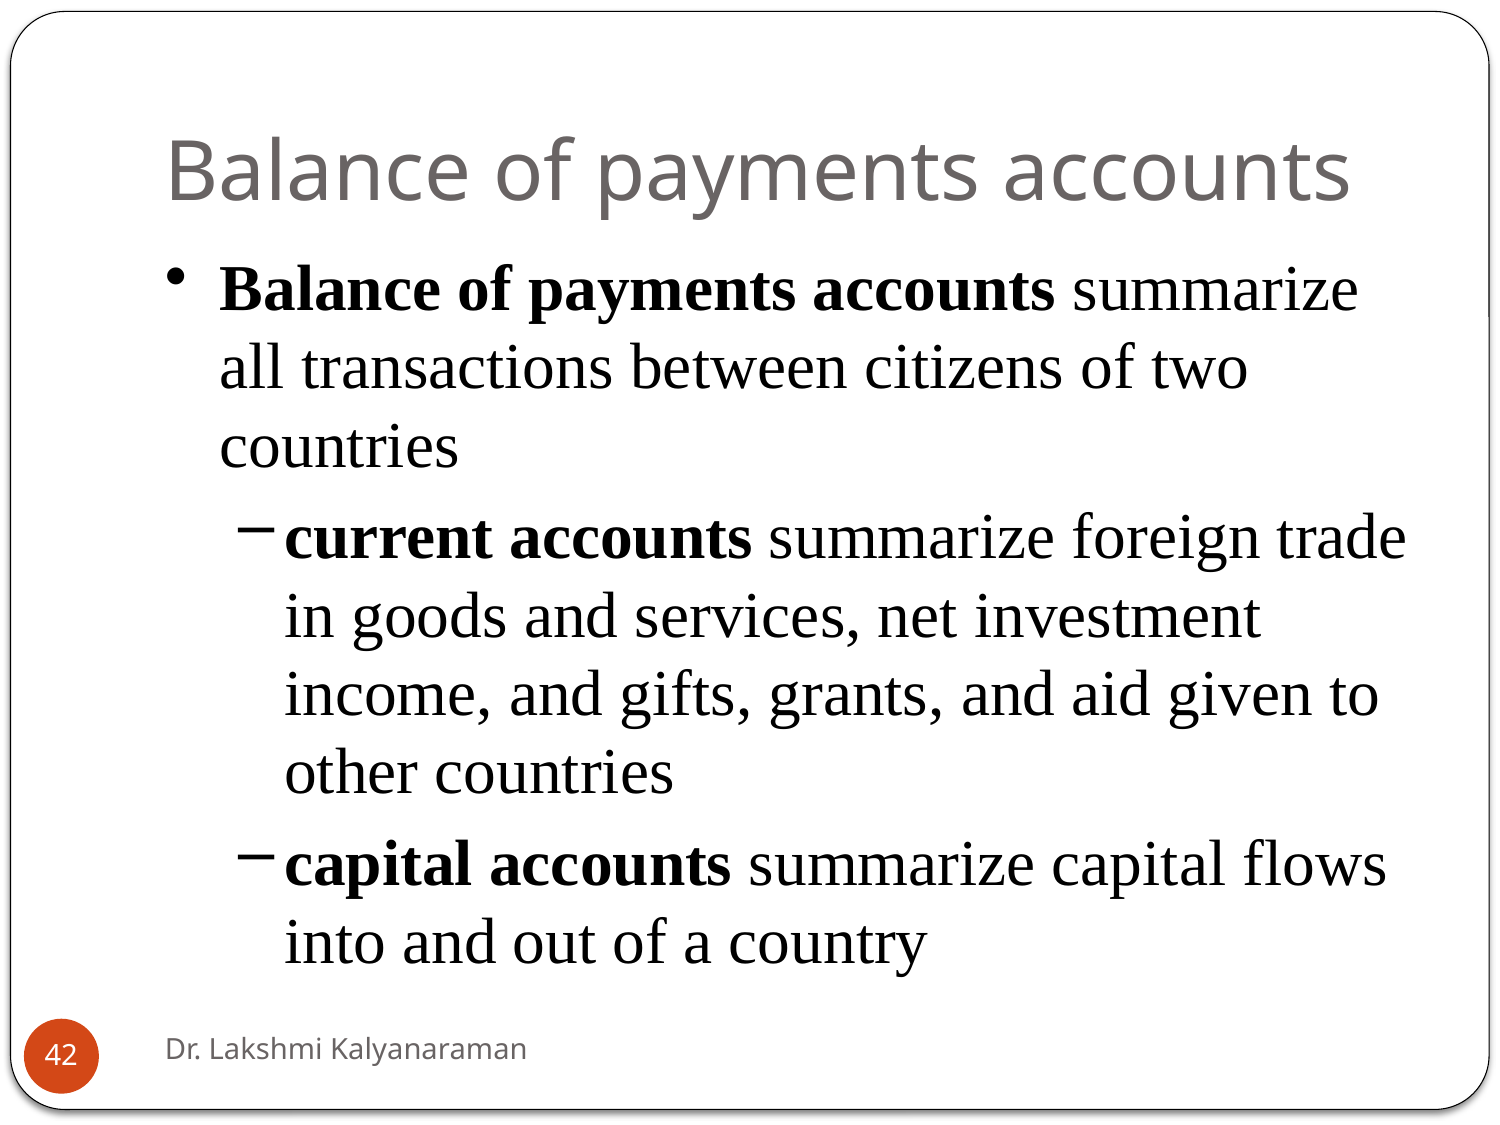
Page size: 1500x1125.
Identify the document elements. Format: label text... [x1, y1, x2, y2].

footer Dr. Lakshmi Kalyanaraman [150, 1012, 800, 1088]
list Balance of payments accounts summarize all transactions between citizens of two countries current accounts summarize foreign trade in goods and services, net investment income, and gifts, grants, and aid given to other countries capital accounts summarize capital flows into and out of a country [150, 237, 1425, 988]
slide_number 42 [23, 1018, 99, 1094]
title Balance of payments accounts [150, 45, 1425, 233]
